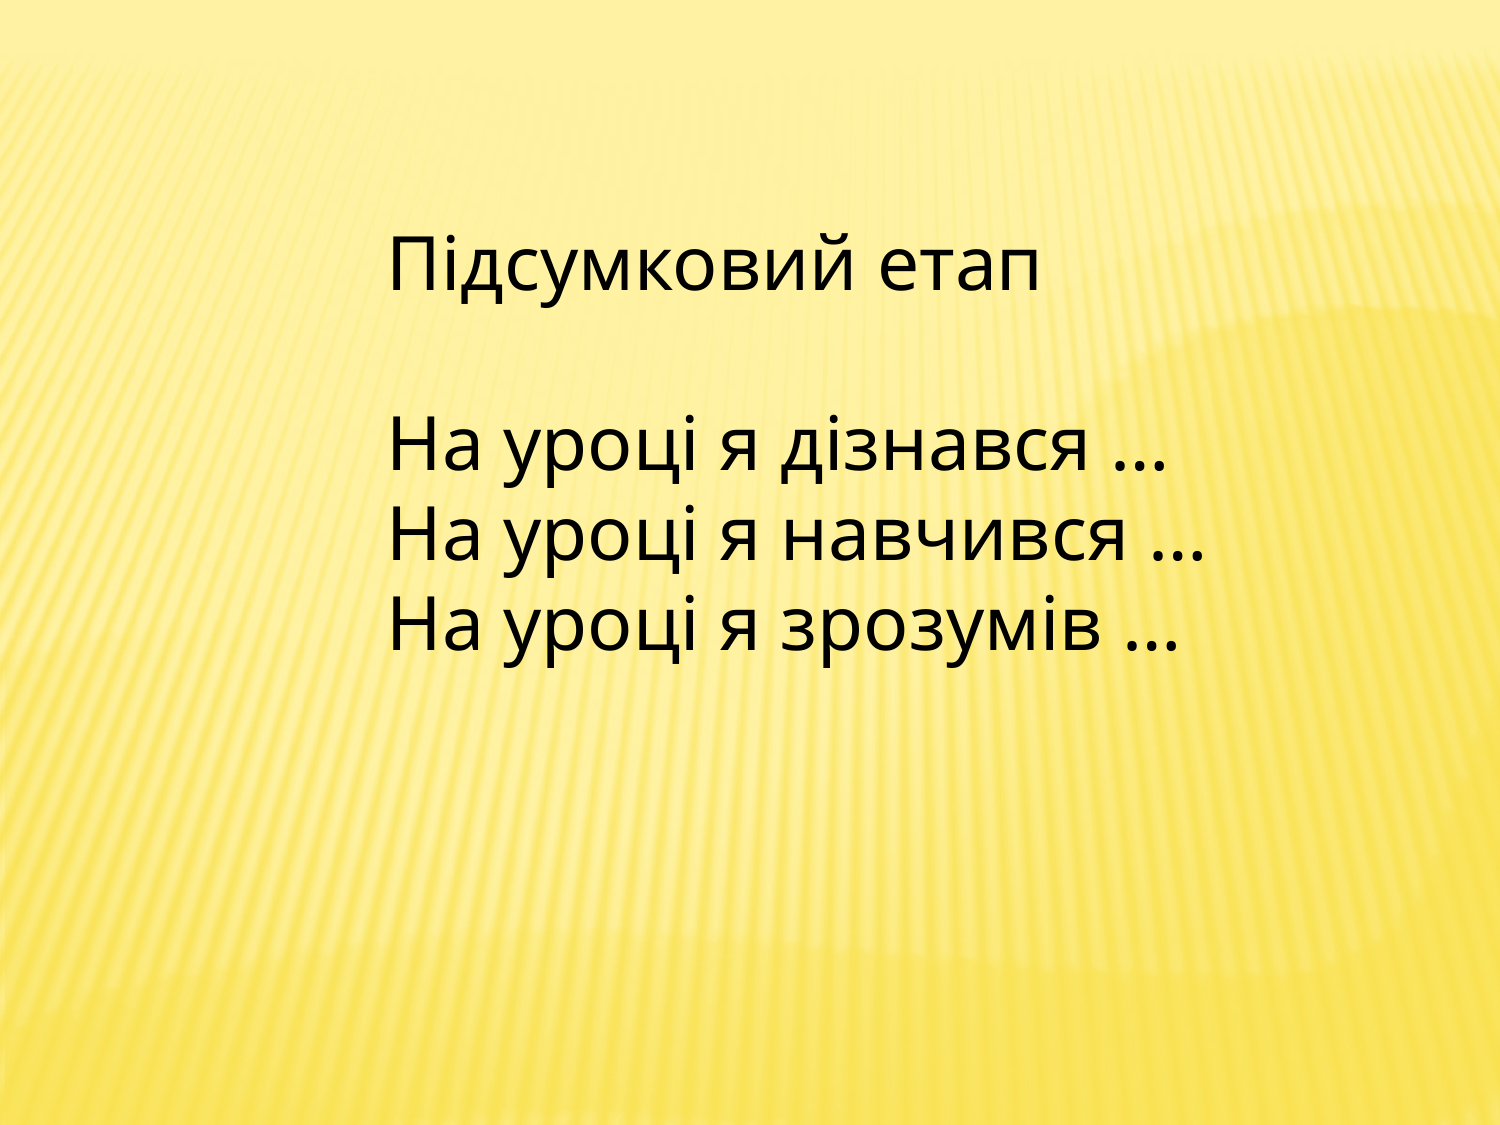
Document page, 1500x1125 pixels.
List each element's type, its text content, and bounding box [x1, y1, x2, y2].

text_box Підсумковий етап На уроці я дізнався … На уроці я навчився … На уроці я зрозумів … [371, 208, 1329, 763]
